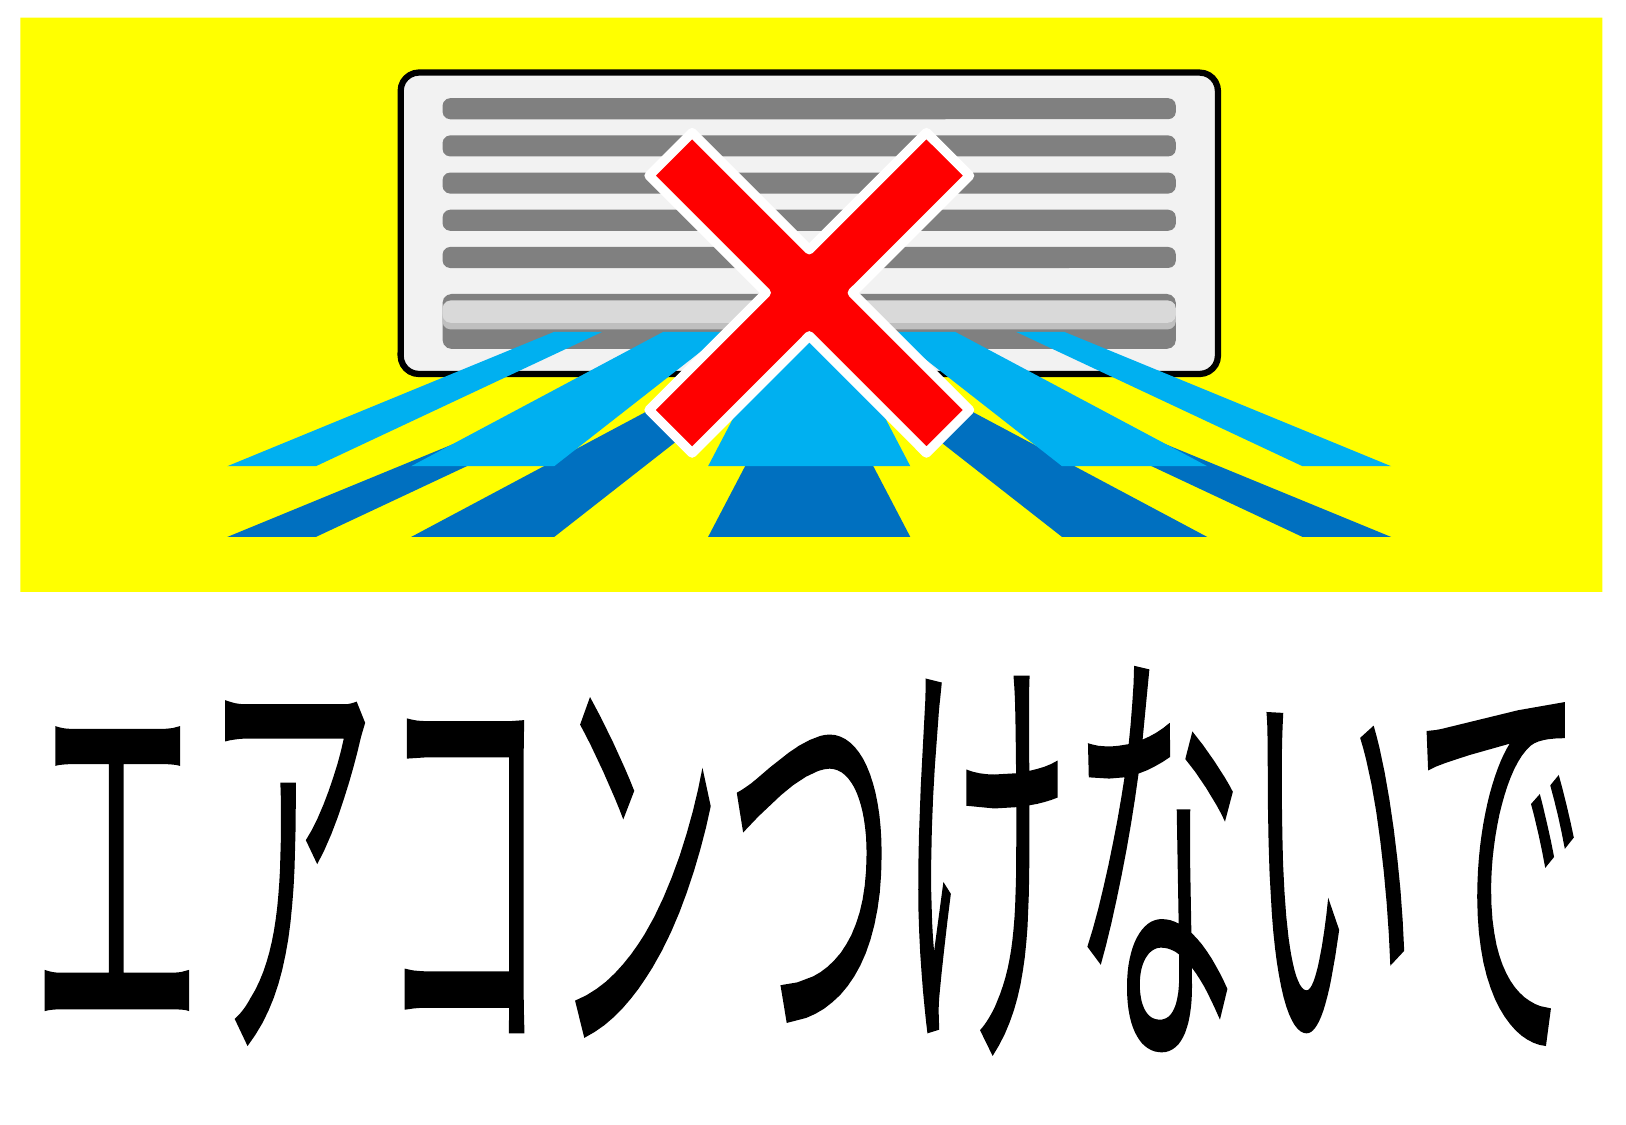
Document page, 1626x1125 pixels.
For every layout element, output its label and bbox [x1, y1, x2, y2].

text_box [18, 16, 1604, 594]
text_box [226, 72, 1392, 538]
